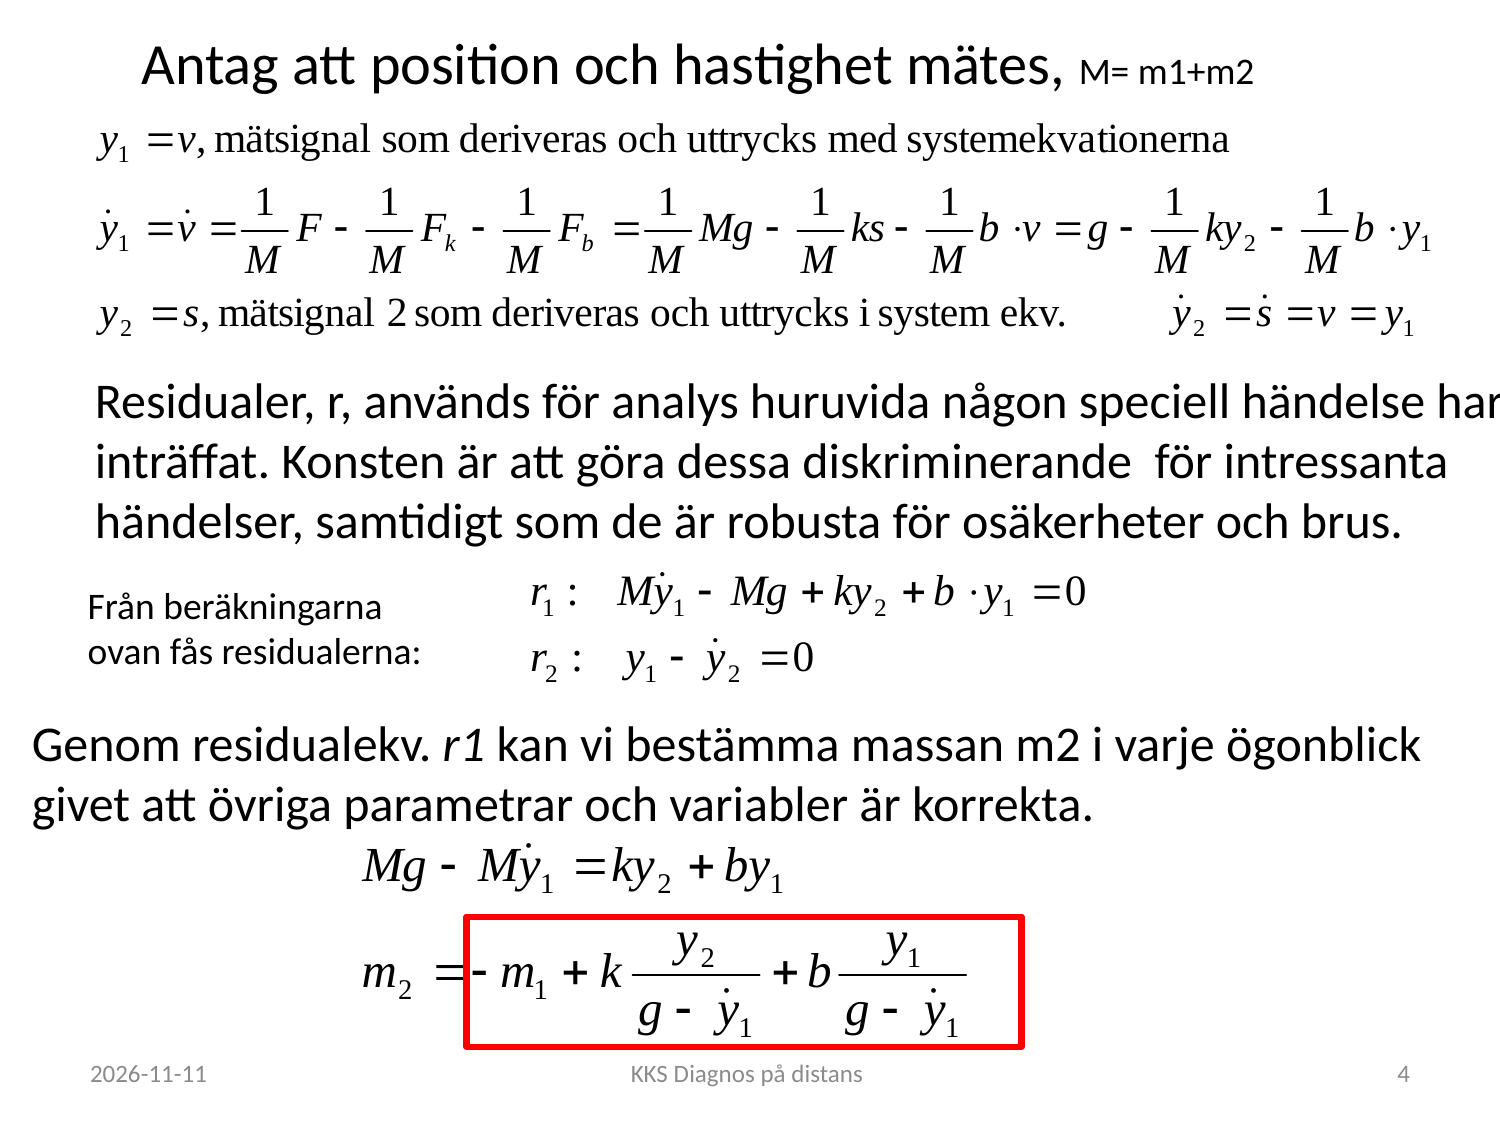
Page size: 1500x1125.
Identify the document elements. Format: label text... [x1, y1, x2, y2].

slide_number 4 [1074, 1042, 1425, 1103]
text_box Genom residualekv. r1 kan vi bestämma massan m2 i varje ögonblick givet att övriga parametrar och variabler är korrekta. [17, 704, 1448, 839]
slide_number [75, 1042, 425, 1103]
text_box Antag att position och hastighet mätes, M= m1+m2 [126, 19, 1270, 104]
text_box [353, 834, 977, 1047]
footer KKS Diagnos på distans [512, 1049, 988, 1103]
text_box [89, 113, 1444, 345]
text_box Från beräkningarna ovan fås residualerna: [72, 574, 437, 679]
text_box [523, 562, 1093, 693]
text_box Residualer, r, används för analys huruvida någon speciell händelse har inträffat. Konsten är att göra dessa diskriminerande för intressanta händelser, samtidigt som de är robusta för osäkerheter och brus. [80, 361, 1500, 557]
text_box [981, 915, 1024, 1049]
